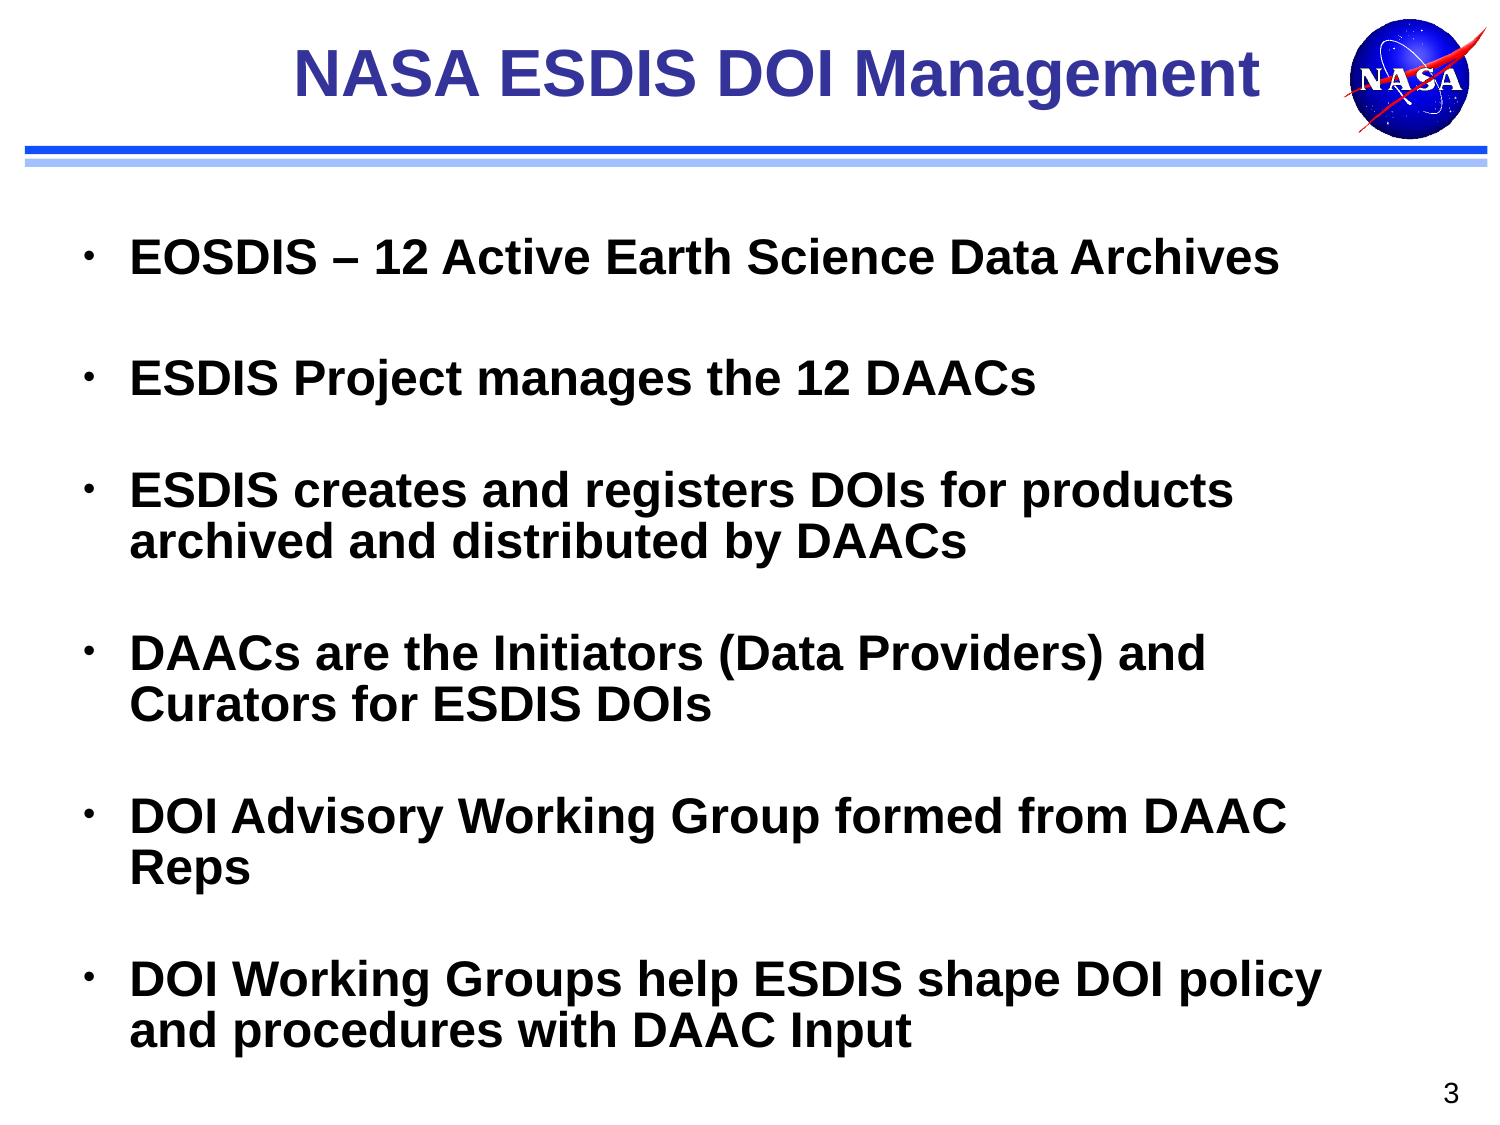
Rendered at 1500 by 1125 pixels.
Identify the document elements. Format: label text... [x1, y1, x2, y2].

slide_number 3 [1161, 1066, 1475, 1125]
title NASA ESDIS DOI Management [207, 5, 1348, 147]
list EOSDIS – 12 Active Earth Science Data Archives ESDIS Project manages the 12 DAACs ESDIS creates and registers DOIs for products archived and distributed by DAACs DAACs are the Initiators (Data Providers) and Curators for ESDIS DOIs DOI Advisory Working Group formed from DAAC Reps DOI Working Groups help ESDIS shape DOI policy and procedures with DAAC Input [67, 226, 1413, 1077]
picture [1325, 10, 1500, 150]
